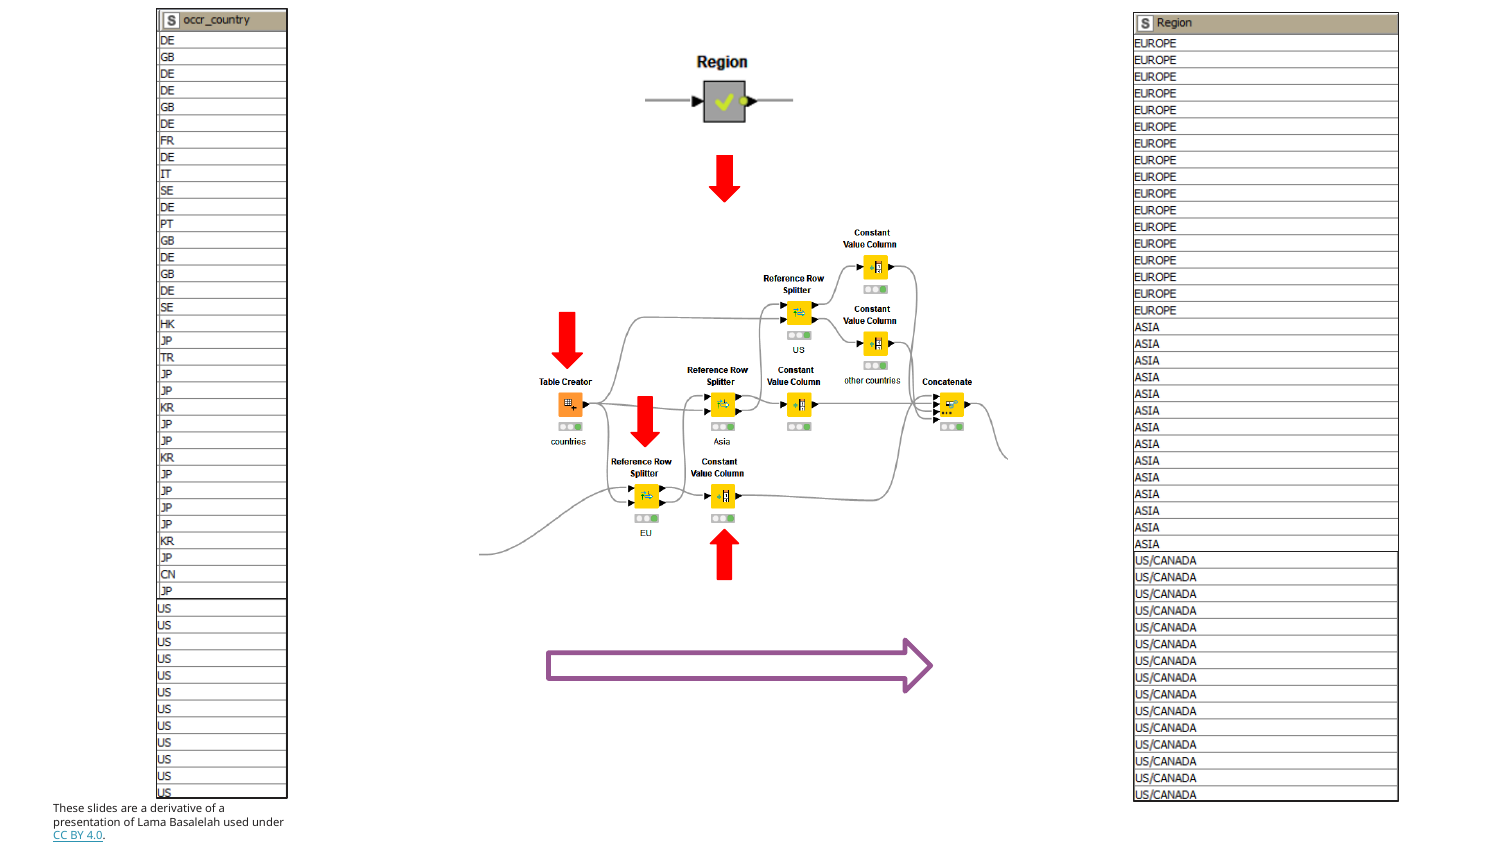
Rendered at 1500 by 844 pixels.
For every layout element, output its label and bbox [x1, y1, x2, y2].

picture [157, 9, 287, 798]
picture [645, 16, 794, 155]
text_box [548, 639, 931, 692]
text_box [717, 567, 732, 580]
picture [1134, 13, 1398, 801]
picture [479, 211, 1008, 567]
text_box [709, 155, 740, 202]
